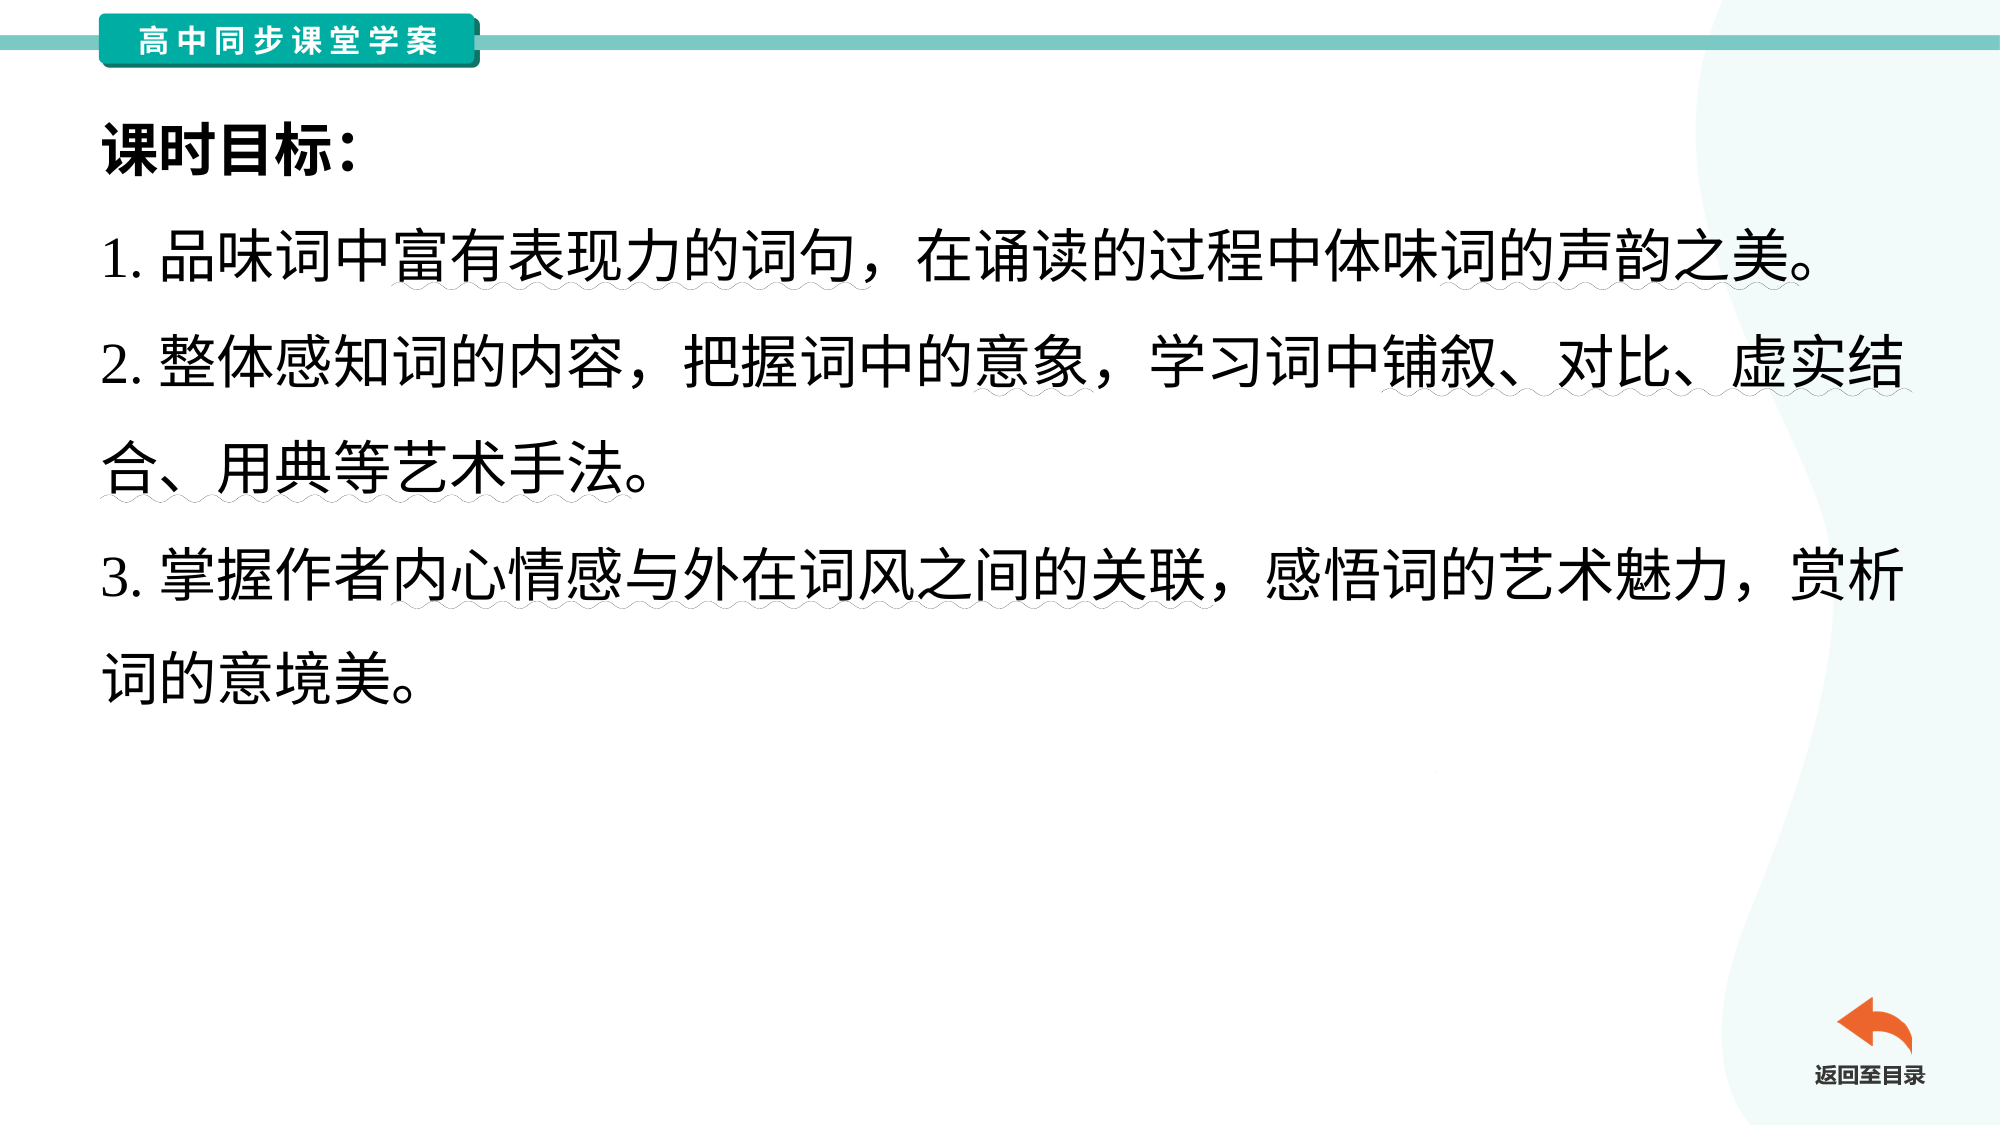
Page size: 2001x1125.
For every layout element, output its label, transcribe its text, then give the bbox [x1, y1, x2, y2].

picture [0, 0, 2000, 1125]
text_box 课时目标： 1.品味词中富有表现力的词句，在诵读的过程中体味词的声韵之美。 2.整体感知词的内容，把握词中的意象，学习词中铺叙、对比、虚实结 合、用典等艺术手法。 3.掌握作者内心情感与外在词风之间的关联，感悟词的艺术魅力，赏析 词的意境美。 [100, 76, 1899, 702]
